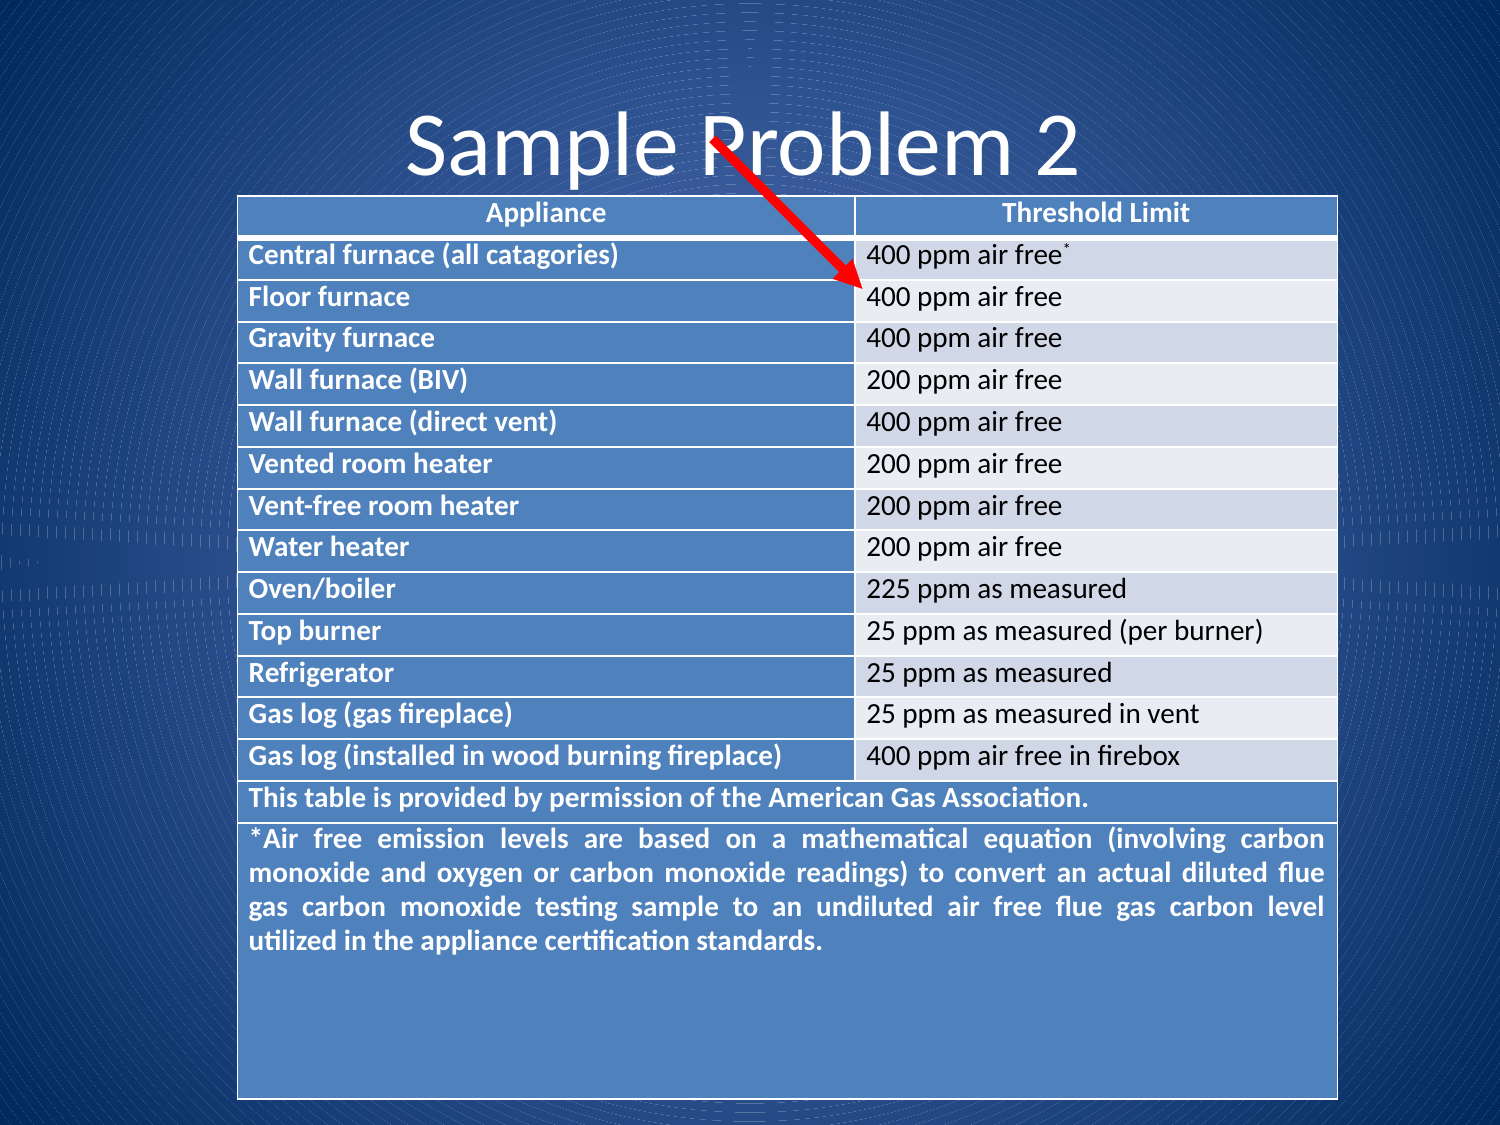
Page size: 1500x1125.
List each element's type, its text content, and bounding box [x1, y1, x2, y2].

table_cell 400 ppm air free [856, 406, 1337, 446]
table_header Threshold Limit [866, 197, 1337, 235]
table_cell Floor furnace [238, 281, 854, 321]
title Sample Problem 2 [24, 45, 1463, 233]
table_cell 25 ppm as measured (per burner) [856, 615, 1337, 655]
table_cell Refrigerator [238, 657, 854, 696]
table_cell 200 ppm air free [856, 364, 1337, 404]
table_cell 25 ppm as measured [856, 657, 1337, 696]
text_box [712, 138, 863, 289]
table_cell Top burner [238, 615, 854, 655]
table_cell Central furnace (all catagories) [238, 241, 707, 279]
table_cell Water heater [238, 531, 854, 571]
table_cell 400 ppm air free in firebox [856, 740, 1337, 780]
table_cell 400 ppm air free [856, 323, 1337, 362]
table_cell 200 ppm air free [856, 490, 1337, 529]
table_header Appliance [238, 197, 707, 235]
table_cell Wall furnace (direct vent) [238, 406, 854, 446]
table_cell Gravity furnace [238, 323, 854, 362]
table_cell Vented room heater [238, 448, 854, 488]
table_cell 25 ppm as measured in vent [856, 698, 1337, 738]
table_cell 200 ppm air free [856, 531, 1337, 571]
table_cell *Air free emission levels are based on a mathematical equation (involving carbon monoxide and oxygen or carbon monoxide readings) to convert an actual diluted flue gas carbon monoxide testing sample to an undiluted air free flue gas carbon level utilized in the appliance certification standards. [238, 824, 1337, 1098]
table_cell 400 ppm air free* [866, 241, 1337, 279]
table_cell 200 ppm air free [856, 448, 1337, 488]
table_cell Oven/boiler [238, 573, 854, 613]
table_cell Gas log (installed in wood burning fireplace) [238, 740, 854, 780]
table_cell 225 ppm as measured [856, 573, 1337, 613]
table_cell 400 ppm air free [856, 281, 1337, 321]
table_cell This table is provided by permission of the American Gas Association. [238, 782, 1337, 822]
table_cell Wall furnace (BIV) [238, 364, 854, 404]
table_cell Gas log (gas fireplace) [238, 698, 854, 738]
table_cell Vent-free room heater [238, 490, 854, 529]
